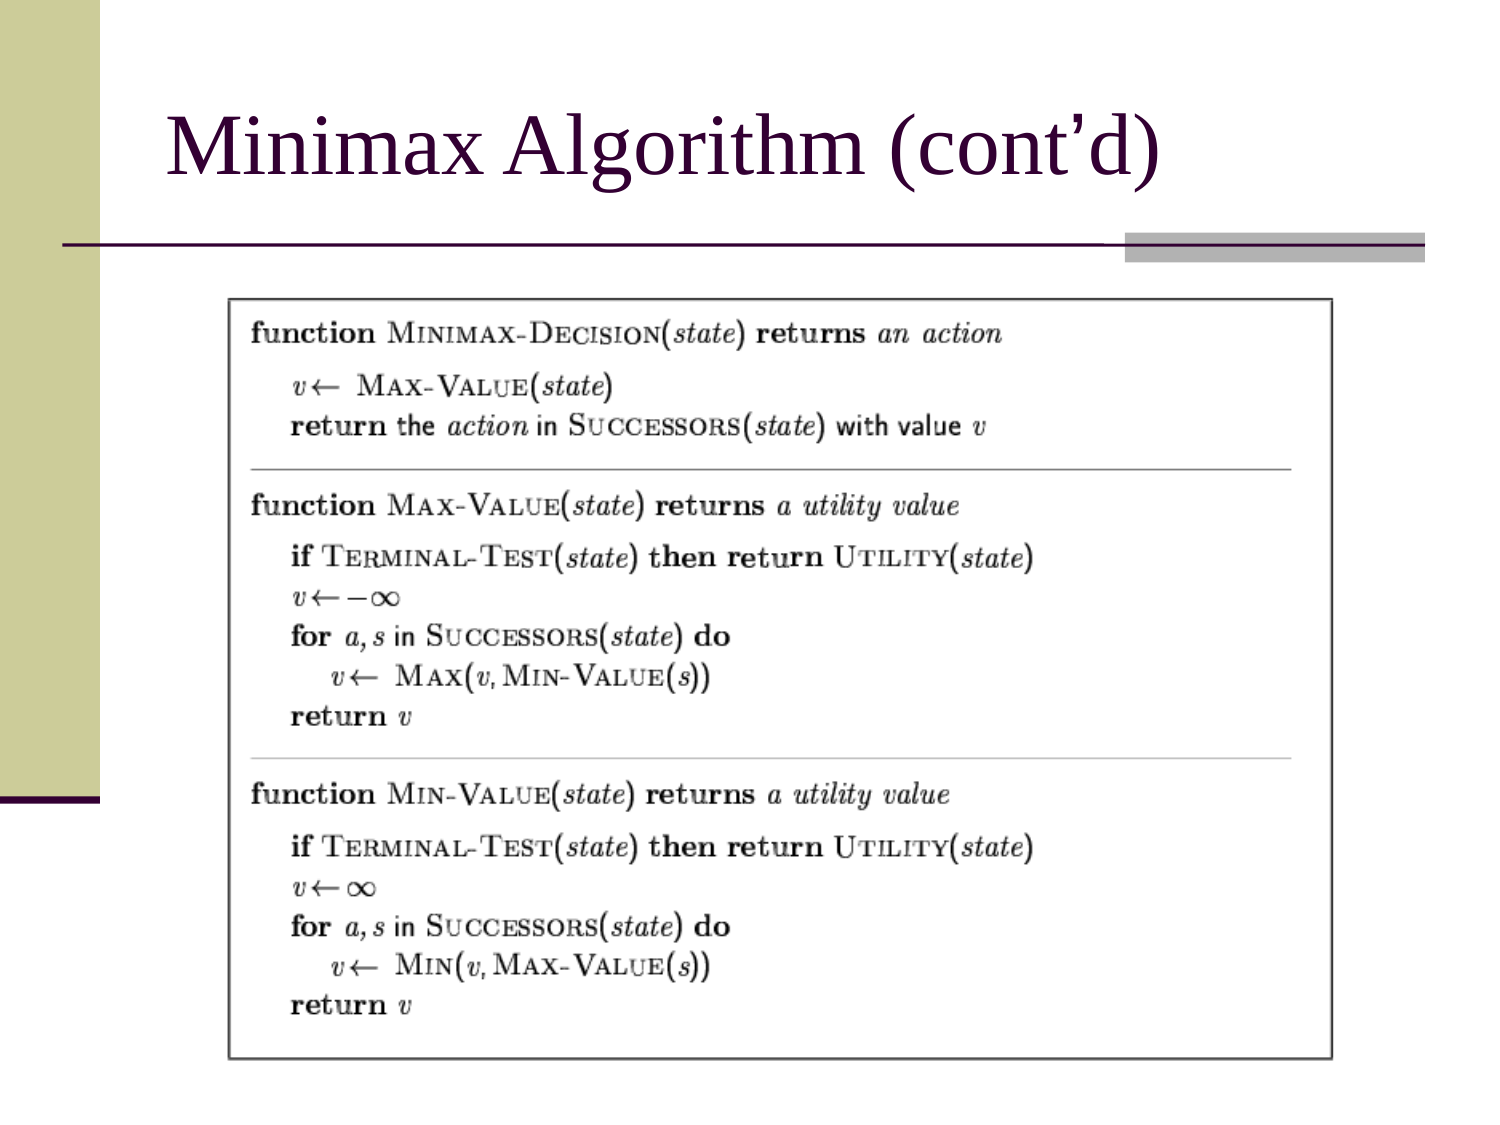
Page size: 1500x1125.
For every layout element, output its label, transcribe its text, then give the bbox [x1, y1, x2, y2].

title Minimax Algorithm (cont’d) [149, 45, 1426, 234]
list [212, 287, 1338, 1066]
